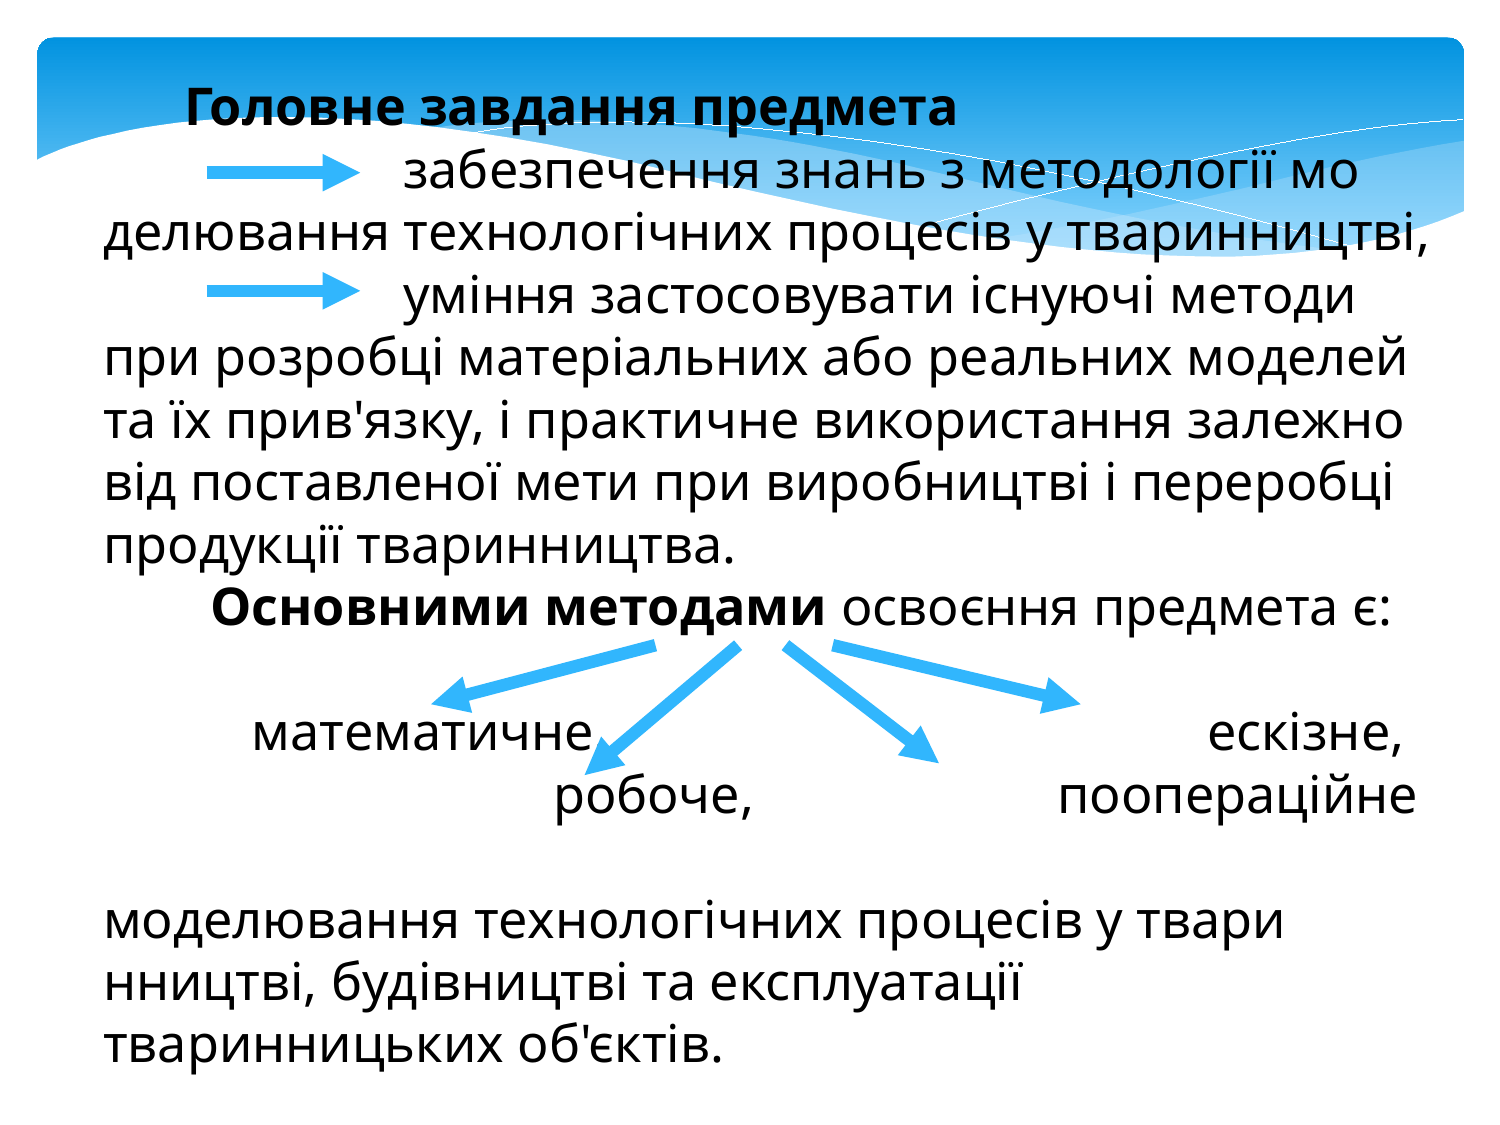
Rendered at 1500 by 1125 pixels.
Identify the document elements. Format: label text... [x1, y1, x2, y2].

text_box Головне завдання предмета забезпечення знань з методології мо­делювання технологічних процесів у тваринництві, уміння застосовувати існуючі методи при розробці матеріальних або реальних моделей та їх прив'язку, і практичне використання залежно від поставленої мети при виробництві і переробці продукції тваринництва. Основними методами освоєння предмета є: математичне, ескізне, робоче, поопераційне моделювання технологічних процесів у твари­нництві, будівництві та експлу­атації тваринницьких об'єктів. [88, 66, 1447, 1125]
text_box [430, 644, 583, 705]
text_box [584, 644, 739, 776]
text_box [785, 644, 940, 764]
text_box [940, 644, 1081, 705]
